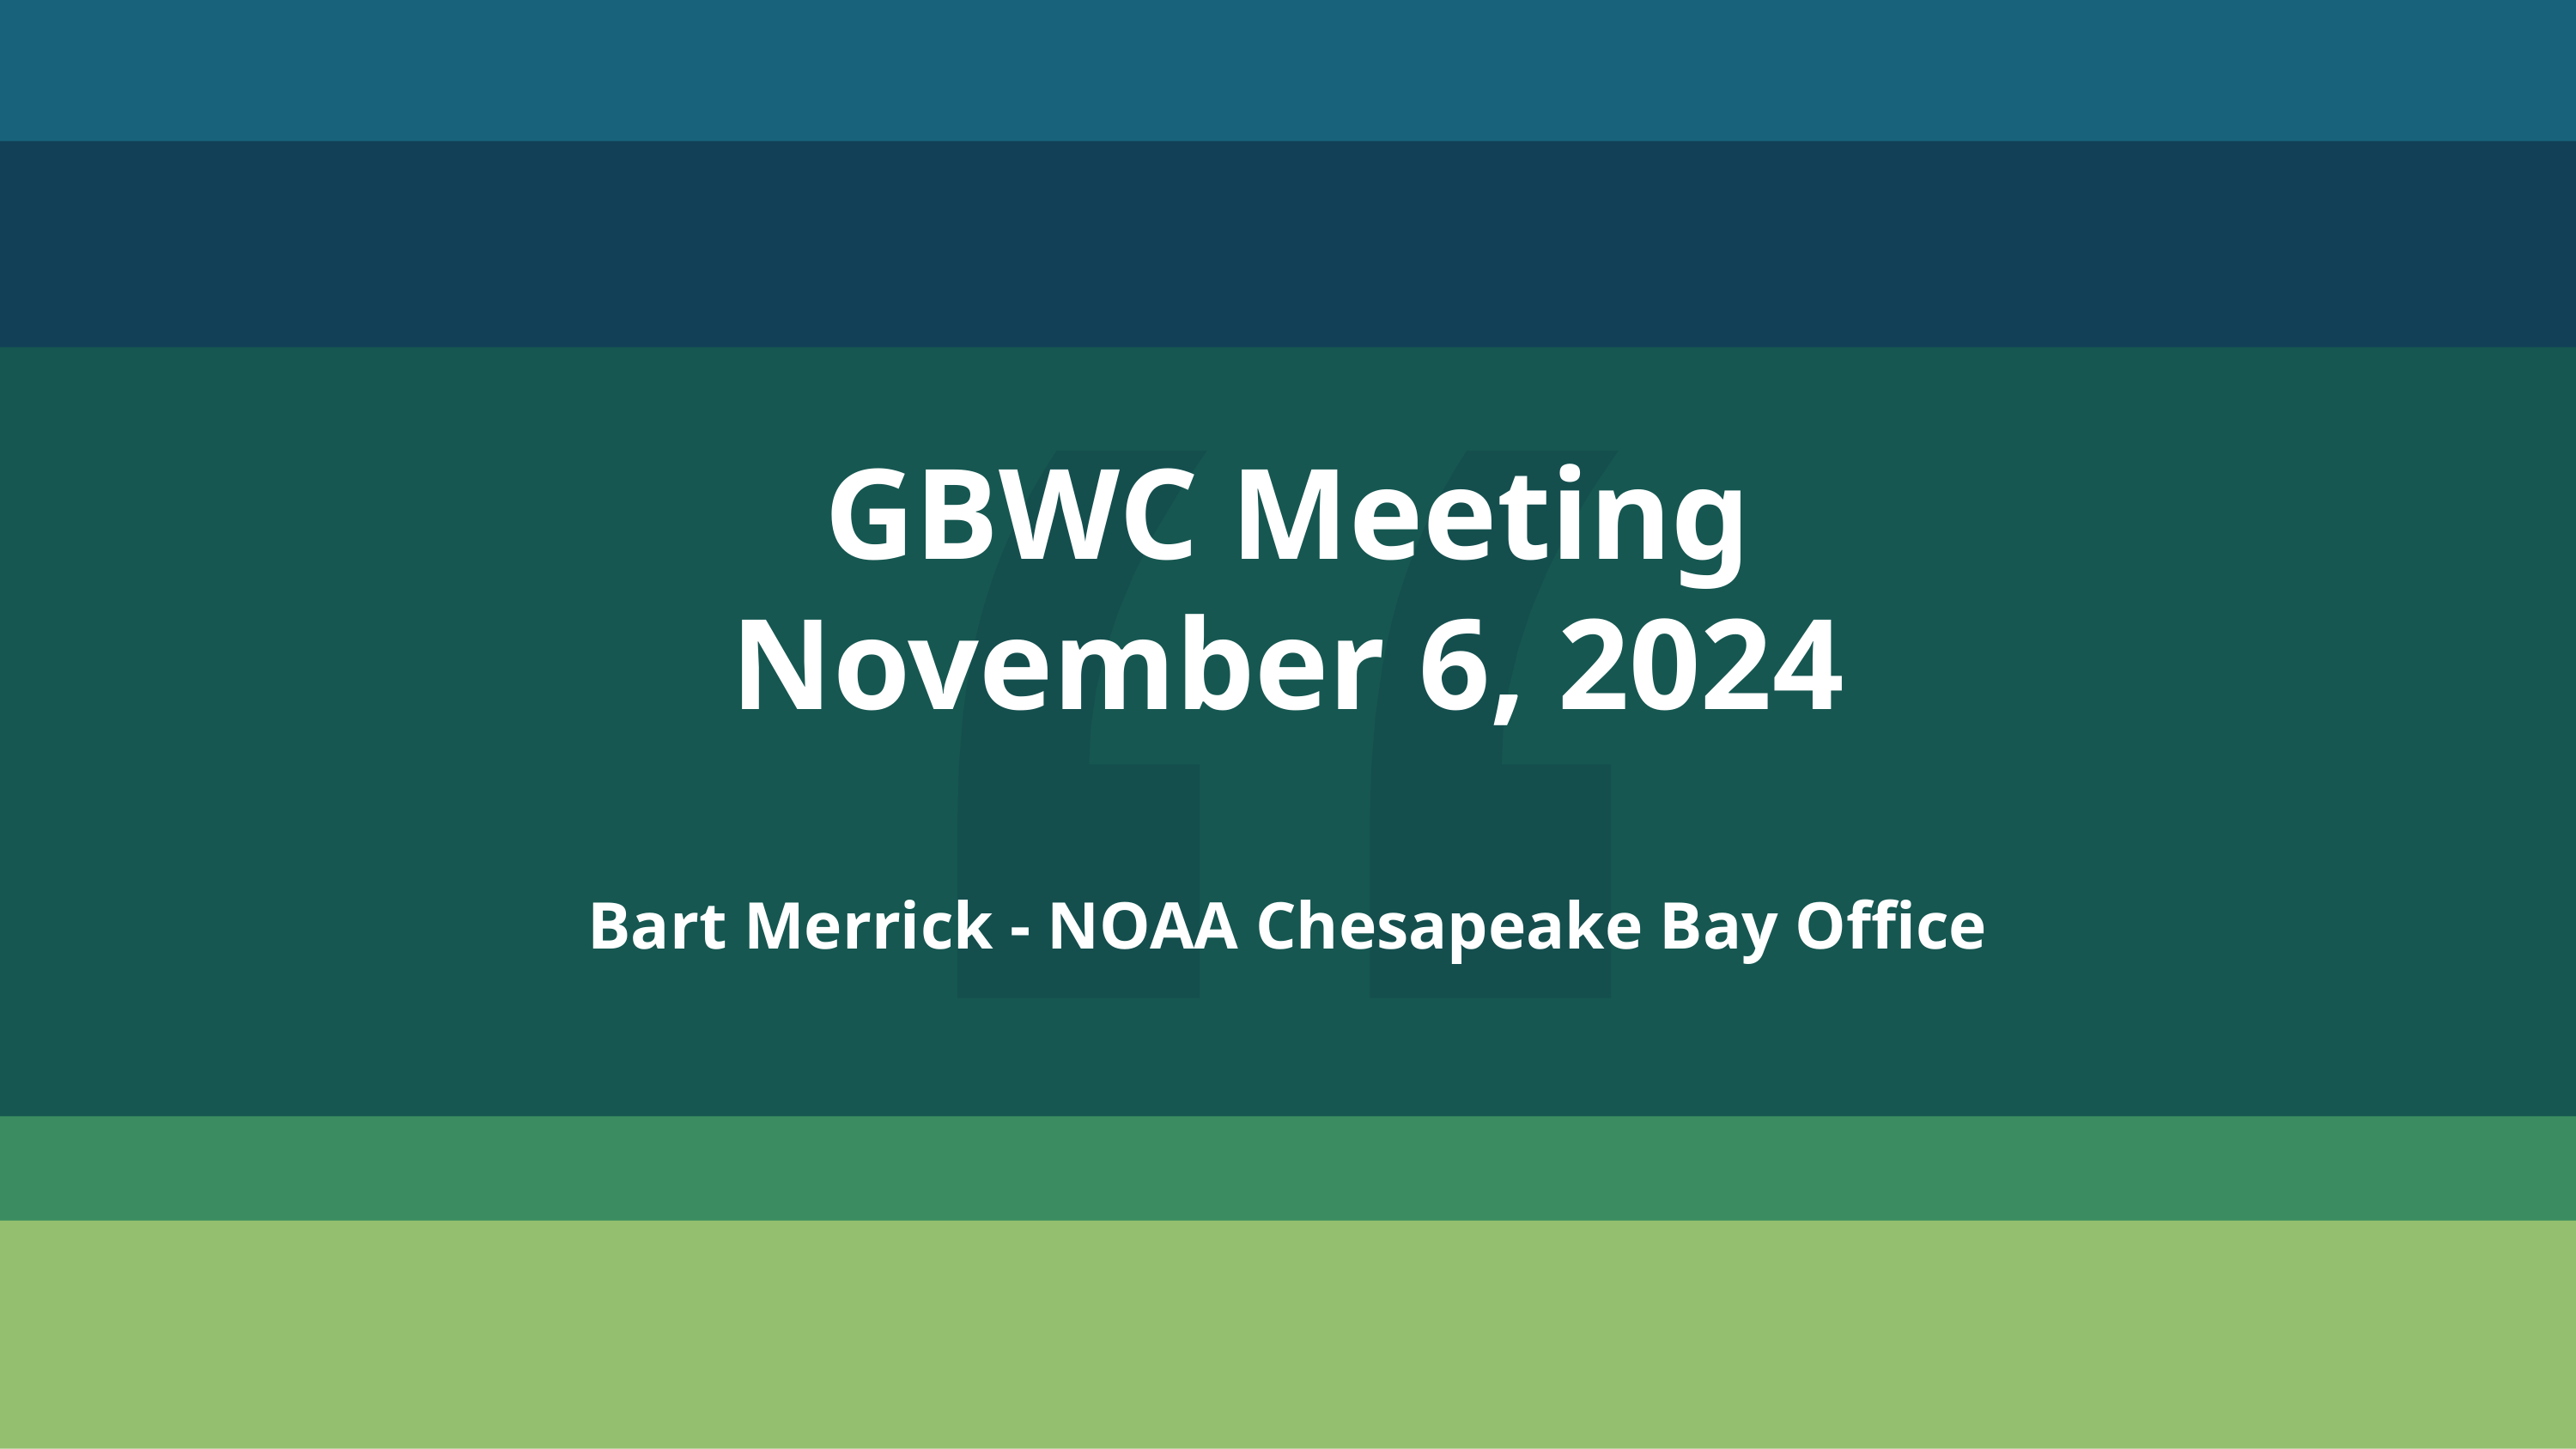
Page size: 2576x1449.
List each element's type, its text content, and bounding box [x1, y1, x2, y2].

list GBWC Meeting November 6, 2024 Bart Merrick - NOAA Chesapeake Bay Office [161, 762, 2415, 934]
